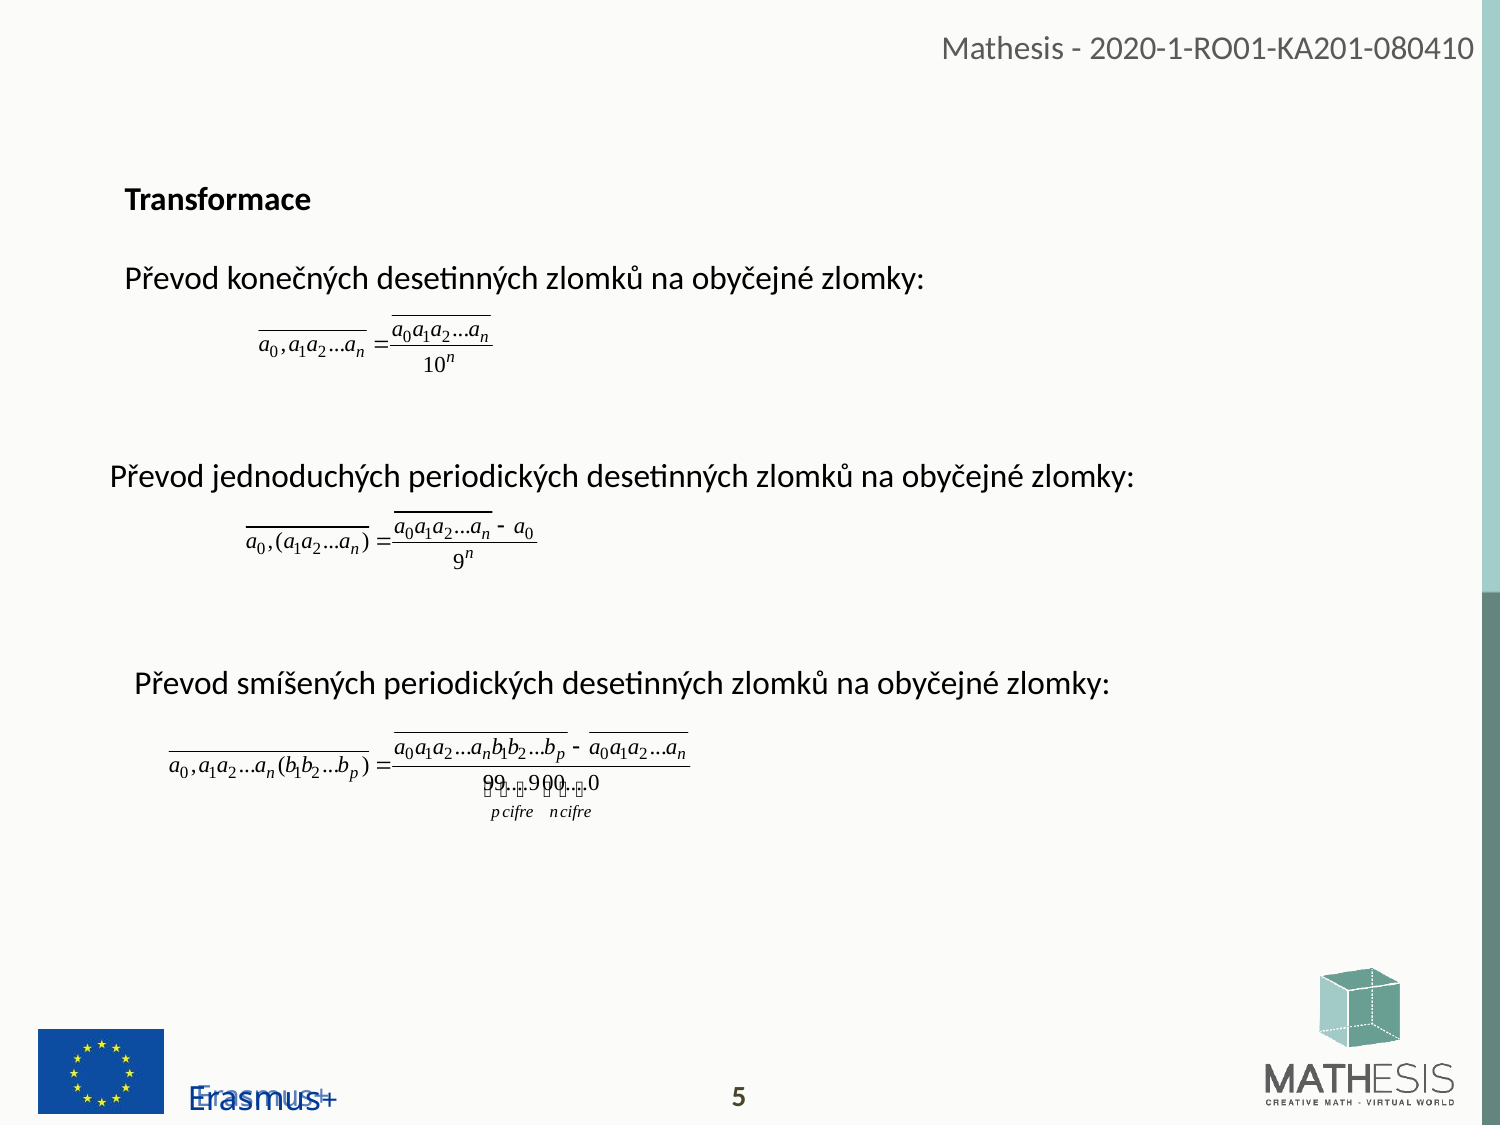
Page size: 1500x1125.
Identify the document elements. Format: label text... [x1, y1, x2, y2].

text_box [241, 506, 543, 576]
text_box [254, 309, 497, 379]
picture [38, 1029, 164, 1114]
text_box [164, 726, 695, 827]
text_box Převod jednoduchých periodických desetinných zlomků na obyčejné zlomky: [94, 446, 1152, 502]
text_box Transformace Převod konečných desetinných zlomků na obyčejné zlomky: [124, 151, 927, 322]
text_box Převod smíšených periodických desetinných zlomků na obyčejné zlomky: [119, 653, 1127, 709]
